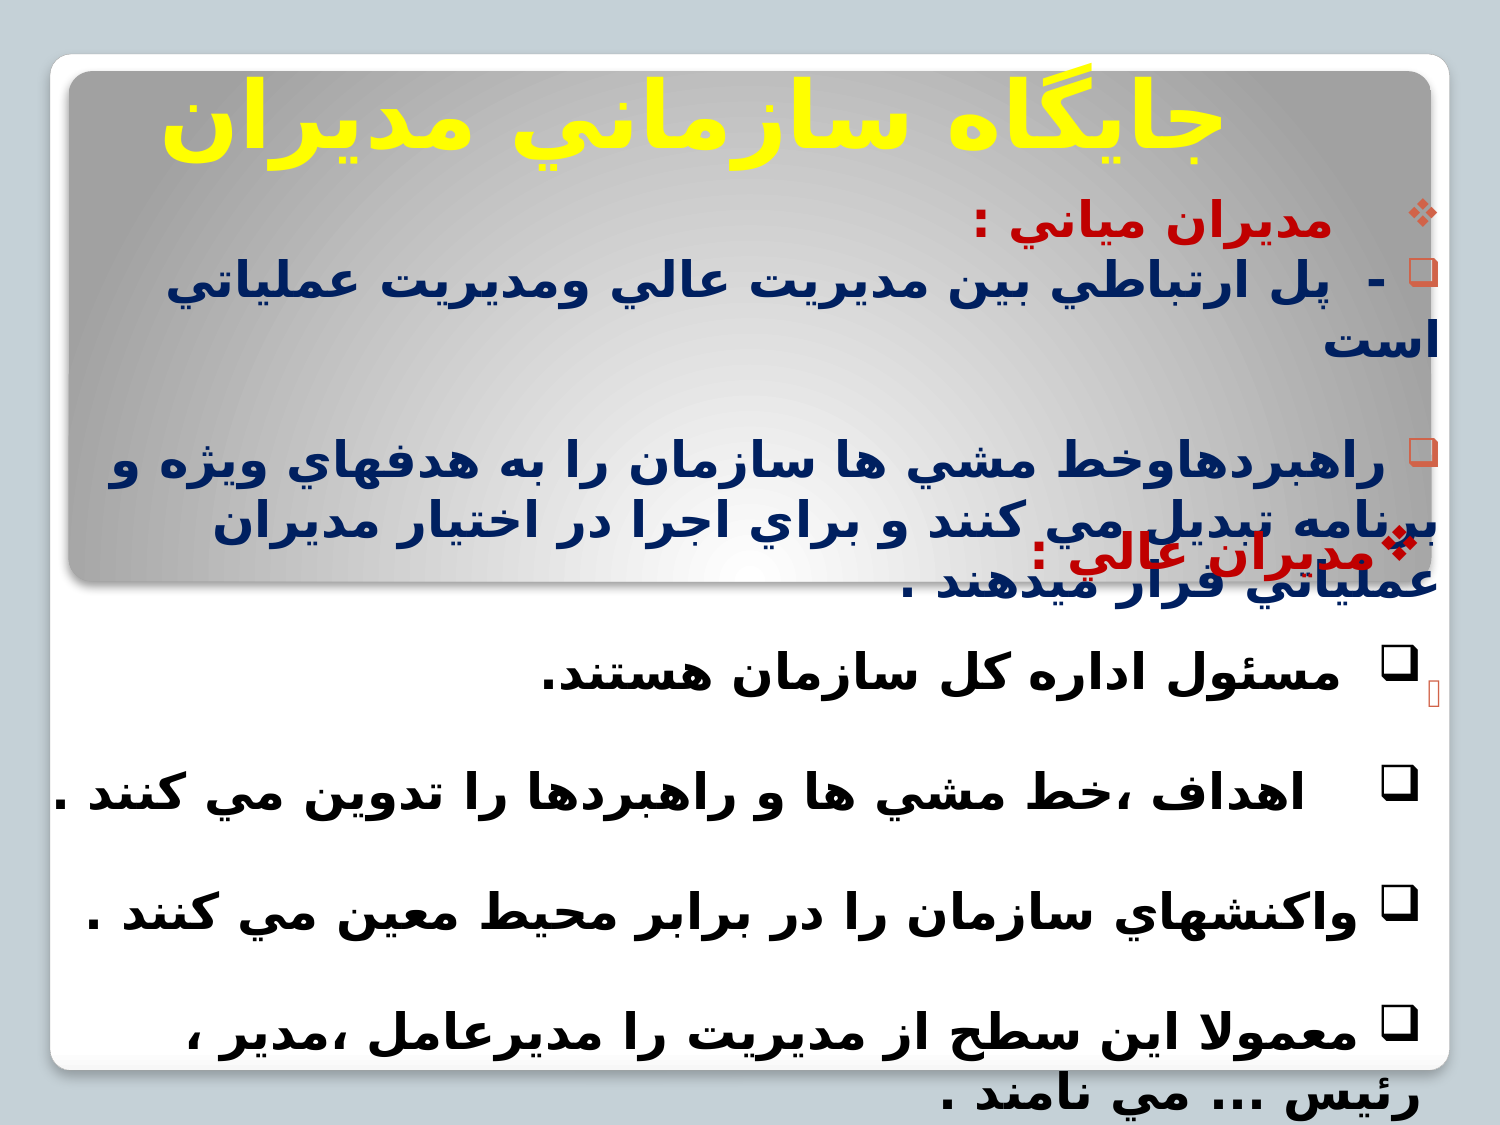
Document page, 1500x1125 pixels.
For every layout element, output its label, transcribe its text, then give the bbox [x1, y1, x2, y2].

title جايگاه سازماني مديران [0, 0, 1500, 175]
text_box مديران عالي : مسئول اداره كل سازمان هستند. اهداف ،خط مشي ها و راهبردها را تدوين مي كنند . واكنشهاي سازمان را در برابر محيط معين مي كنند . معمولا اين سطح از مديريت را مديرعامل ،مدير ، رئيس ... مي نامند . [24, 512, 1438, 1125]
subtitle مديران مياني : - پل ارتباطي بين مديريت عالي ومديريت عملياتي است راهبردهاوخط مشي ها سازمان را به هدفهاي ويژه و برنامه تبديل مي كنند و براي اجرا در اختيار مديران عملياتي قرار ميدهند . [0, 187, 1463, 513]
